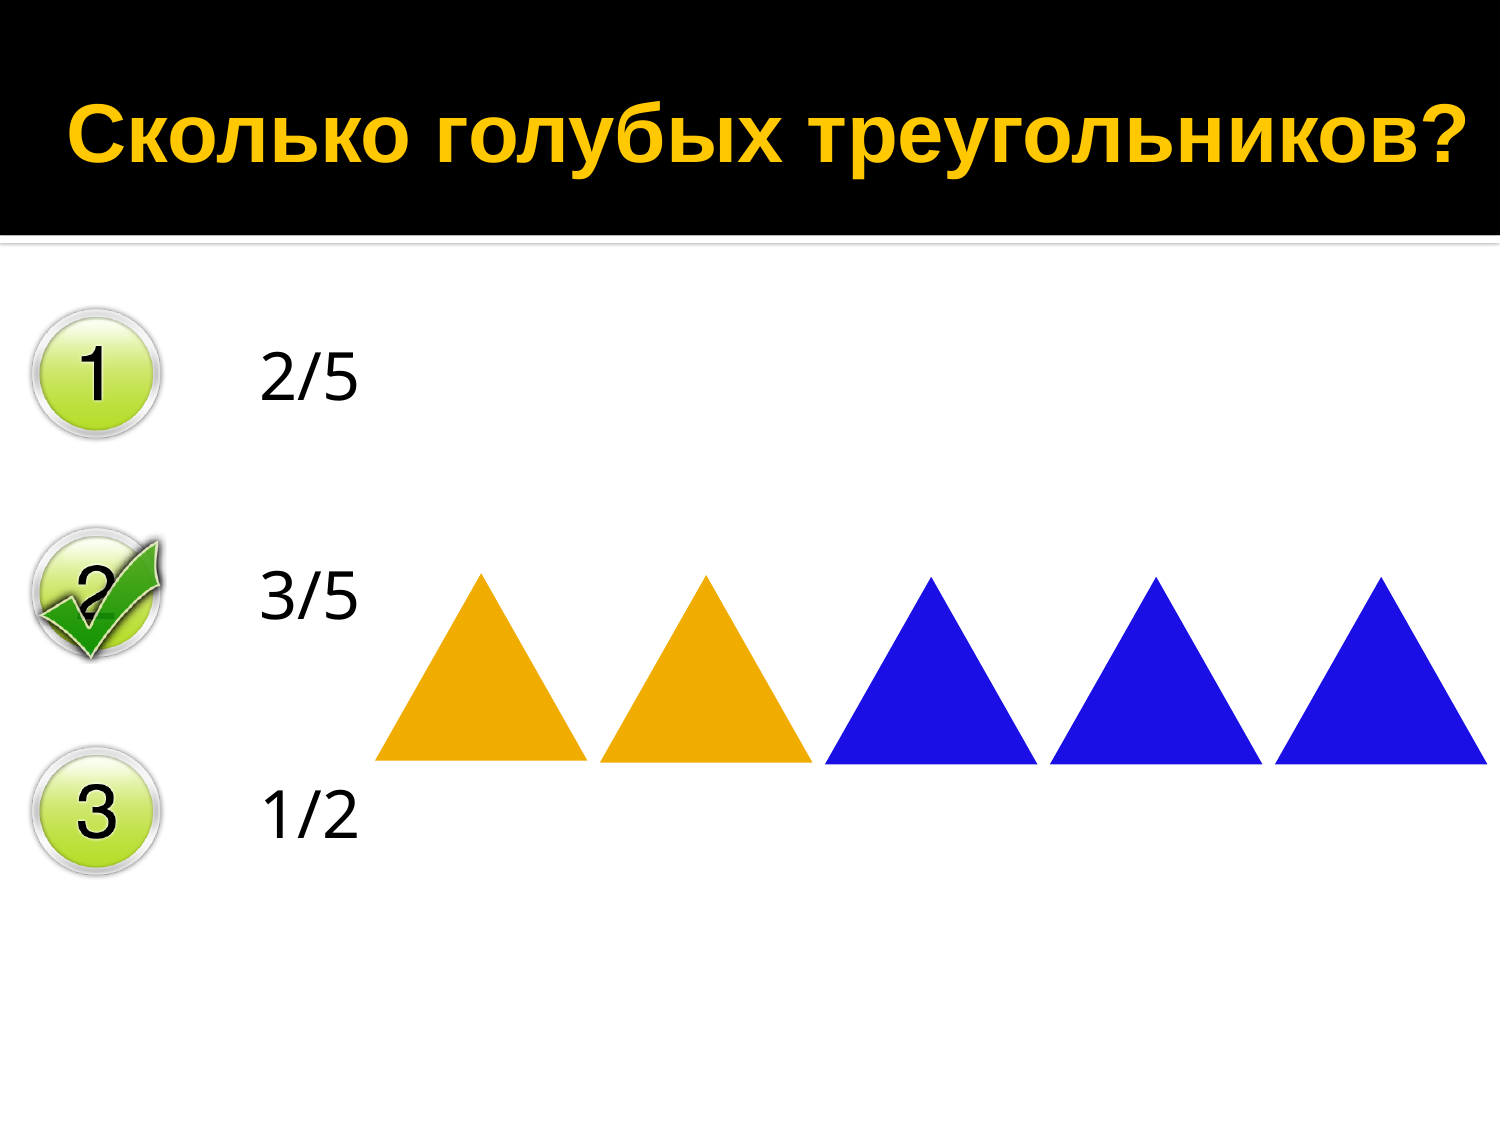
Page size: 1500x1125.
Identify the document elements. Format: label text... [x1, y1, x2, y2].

text_box [1270, 572, 1492, 769]
picture [25, 522, 167, 664]
text_box [595, 571, 817, 767]
list 1/2 [225, 711, 1437, 912]
list 3/5 [225, 493, 1437, 693]
list Сколько голубых треугольников? [38, 62, 1488, 188]
text_box [1045, 572, 1267, 769]
list 2/5 [225, 274, 1437, 474]
picture [25, 741, 167, 882]
text_box [370, 569, 592, 765]
text_box [820, 572, 1042, 769]
picture [25, 303, 167, 445]
